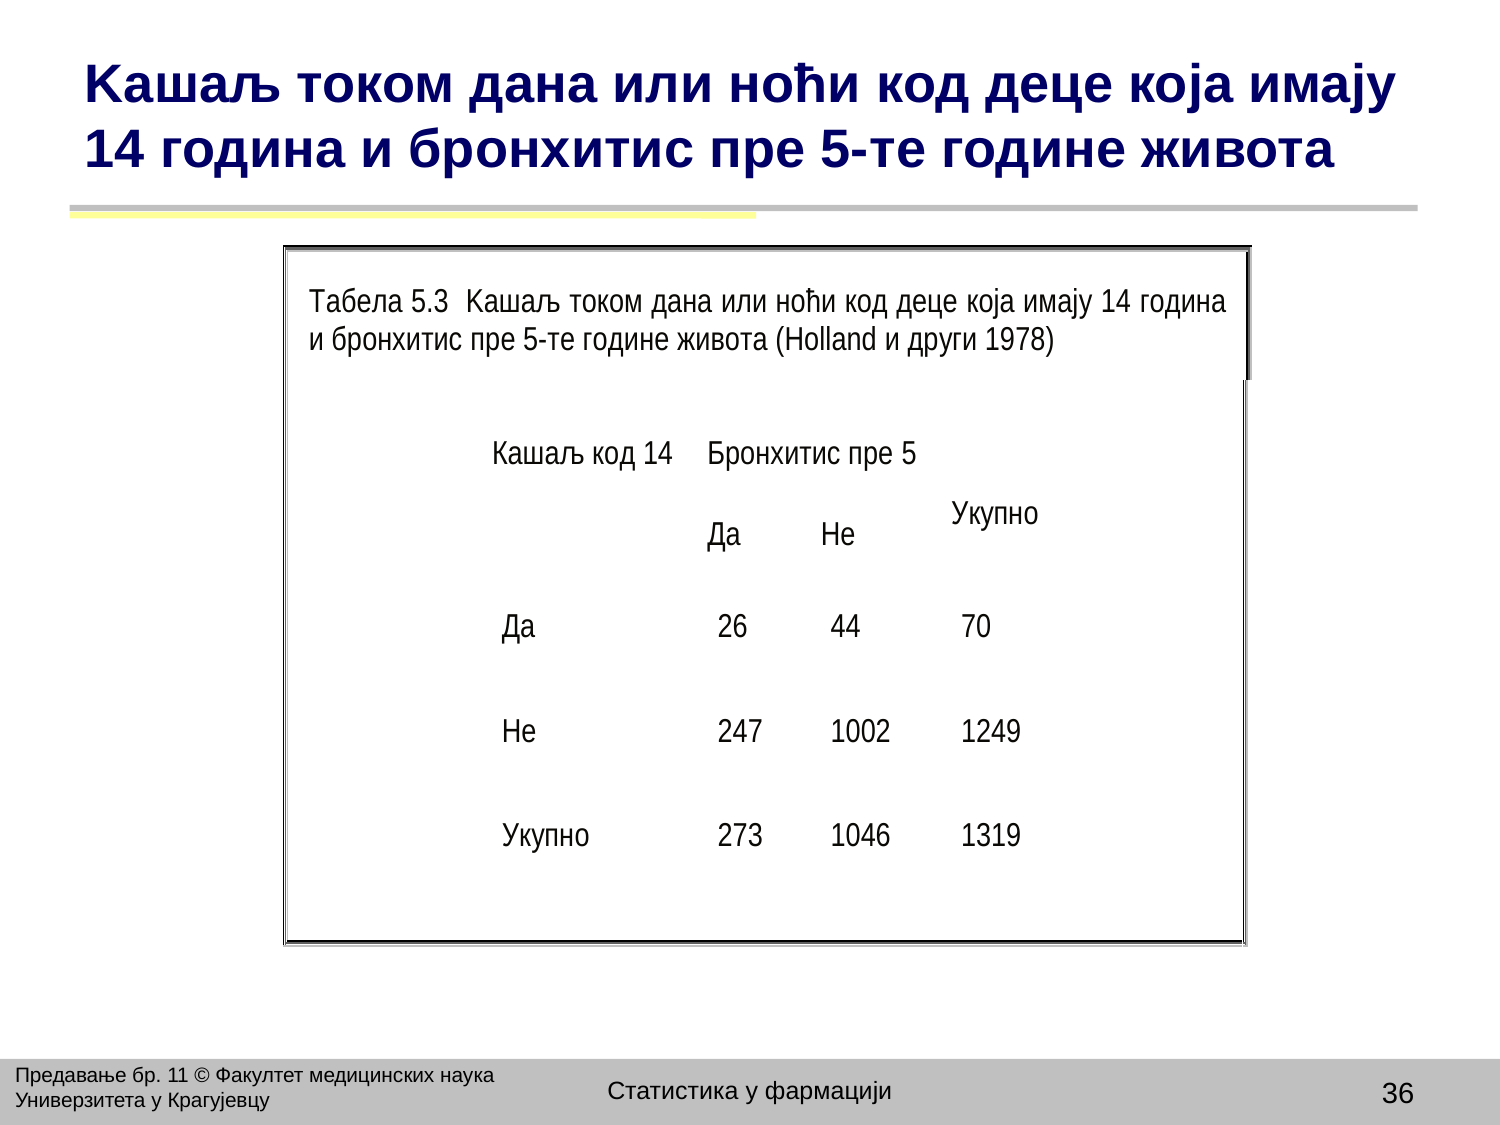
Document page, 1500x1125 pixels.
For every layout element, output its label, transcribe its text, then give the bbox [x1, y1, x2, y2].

slide_number Предавање бр. 11 © Факултет медицинских наука Универзитета у Крагујевцу [0, 1053, 622, 1108]
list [112, 244, 1420, 1006]
title Kашаљ током дана или ноћи код деце која имају 14 година и бронхитис пре 5-те године живота [69, 19, 1426, 208]
slide_number 36 [1079, 1066, 1430, 1125]
footer Статистика у фармацији [512, 1066, 988, 1125]
